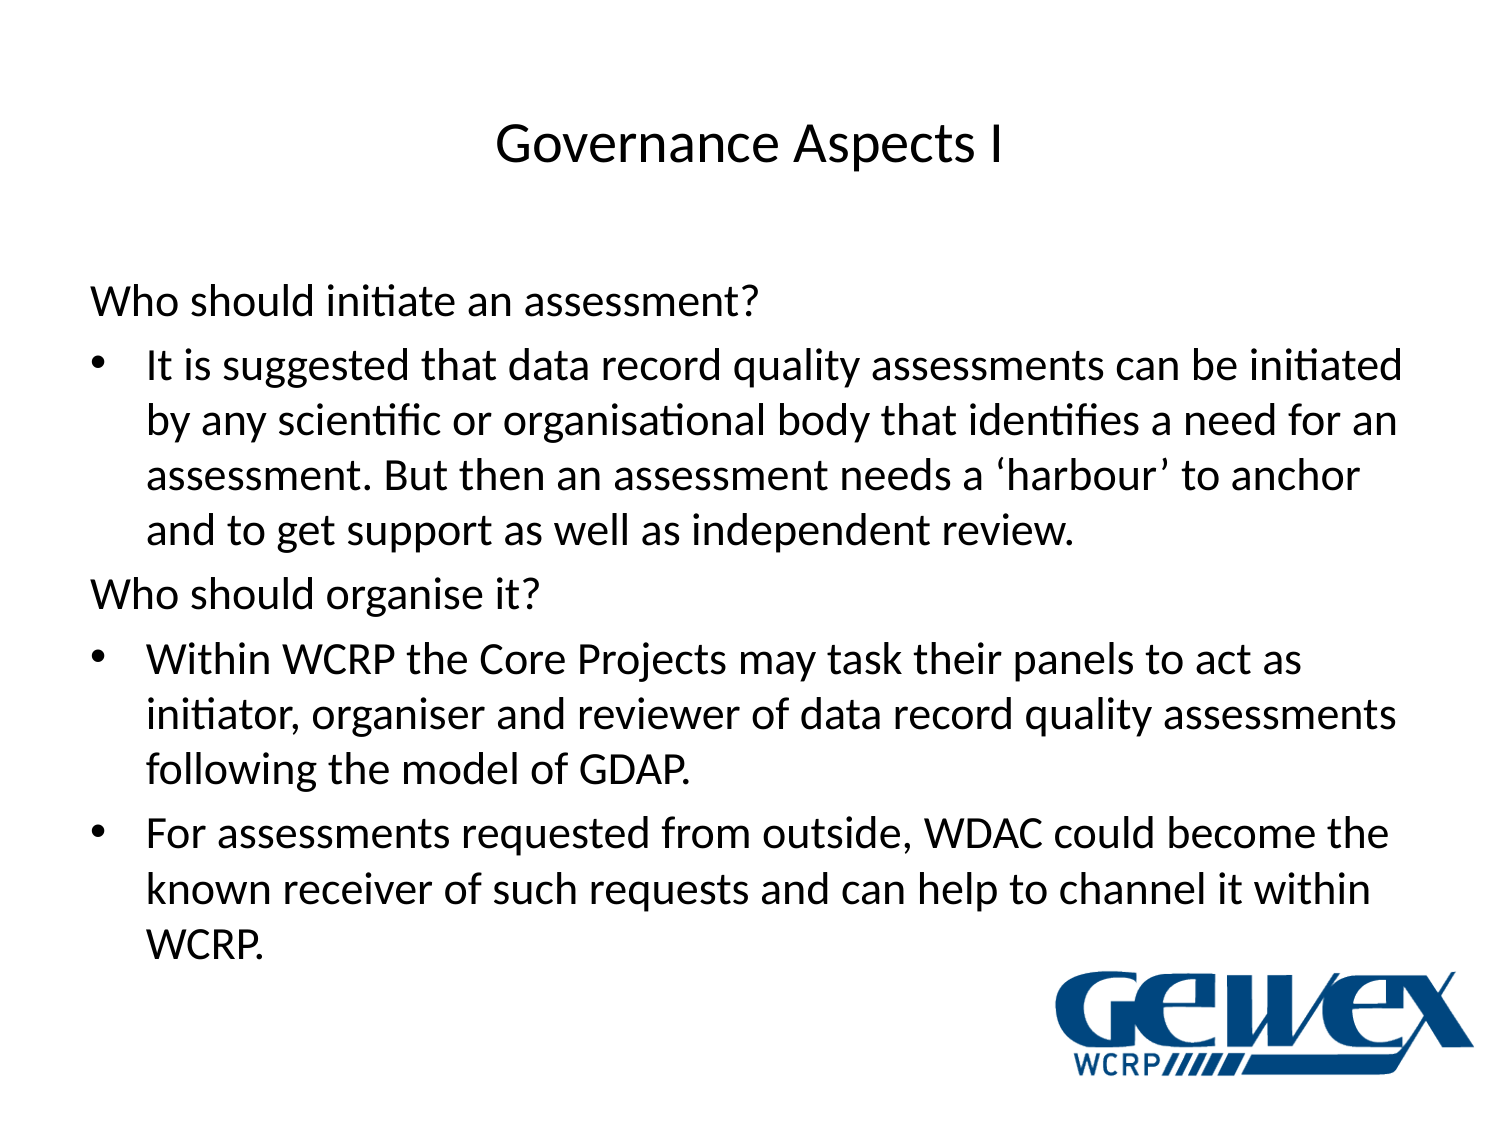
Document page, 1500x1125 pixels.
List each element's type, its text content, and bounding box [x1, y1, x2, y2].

picture [1027, 939, 1500, 1125]
title Governance Aspects I [75, 45, 1425, 233]
list Who should initiate an assessment? It is suggested that data record quality assessments can be initiated by any scientific or organisational body that identifies a need for an assessment. But then an assessment needs a ‘harbour’ to anchor and to get support as well as independent review. Who should organise it? Within WCRP the Core Projects may task their panels to act as initiator, organiser and reviewer of data record quality assessments following the model of GDAP. For assessments requested from outside, WDAC could become the known receiver of such requests and can help to channel it within WCRP. [75, 262, 1425, 1005]
